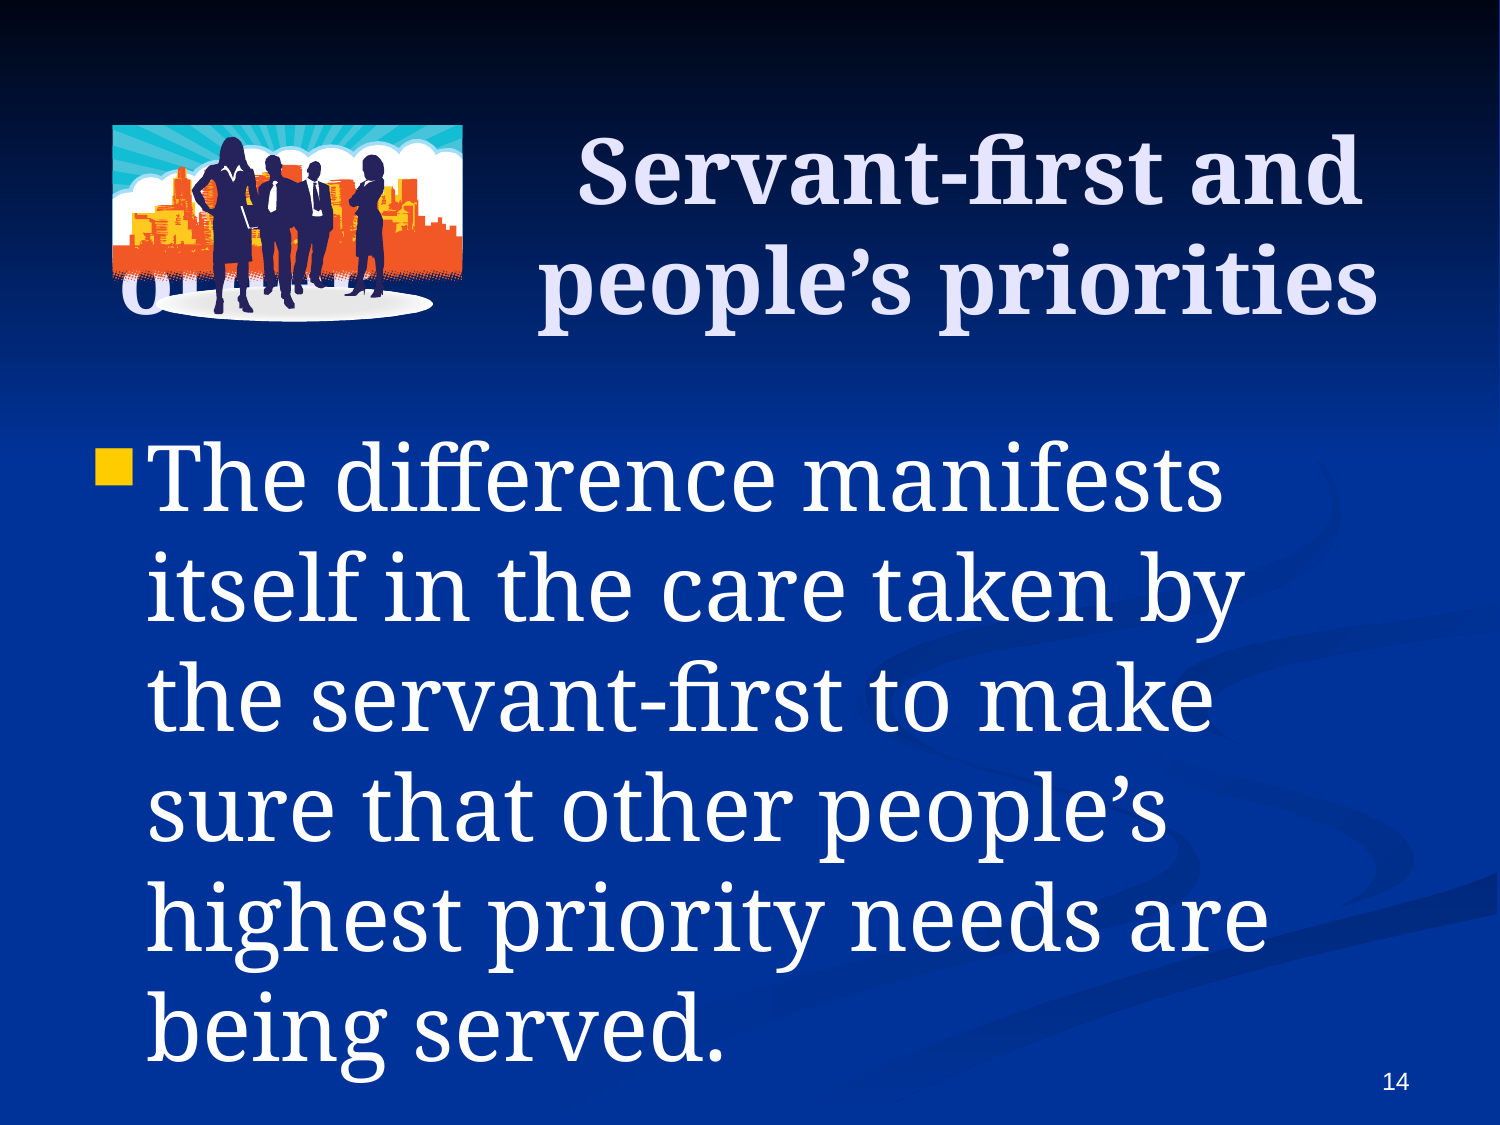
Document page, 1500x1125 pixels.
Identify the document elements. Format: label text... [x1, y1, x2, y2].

list The difference manifests itself in the care taken by the servant-first to make sure that other people’s highest priority needs are being served. [74, 412, 1426, 1043]
picture [112, 124, 463, 322]
slide_number 14 [1074, 1024, 1426, 1104]
title Servant-first and other people’s priorities [74, 110, 1426, 337]
